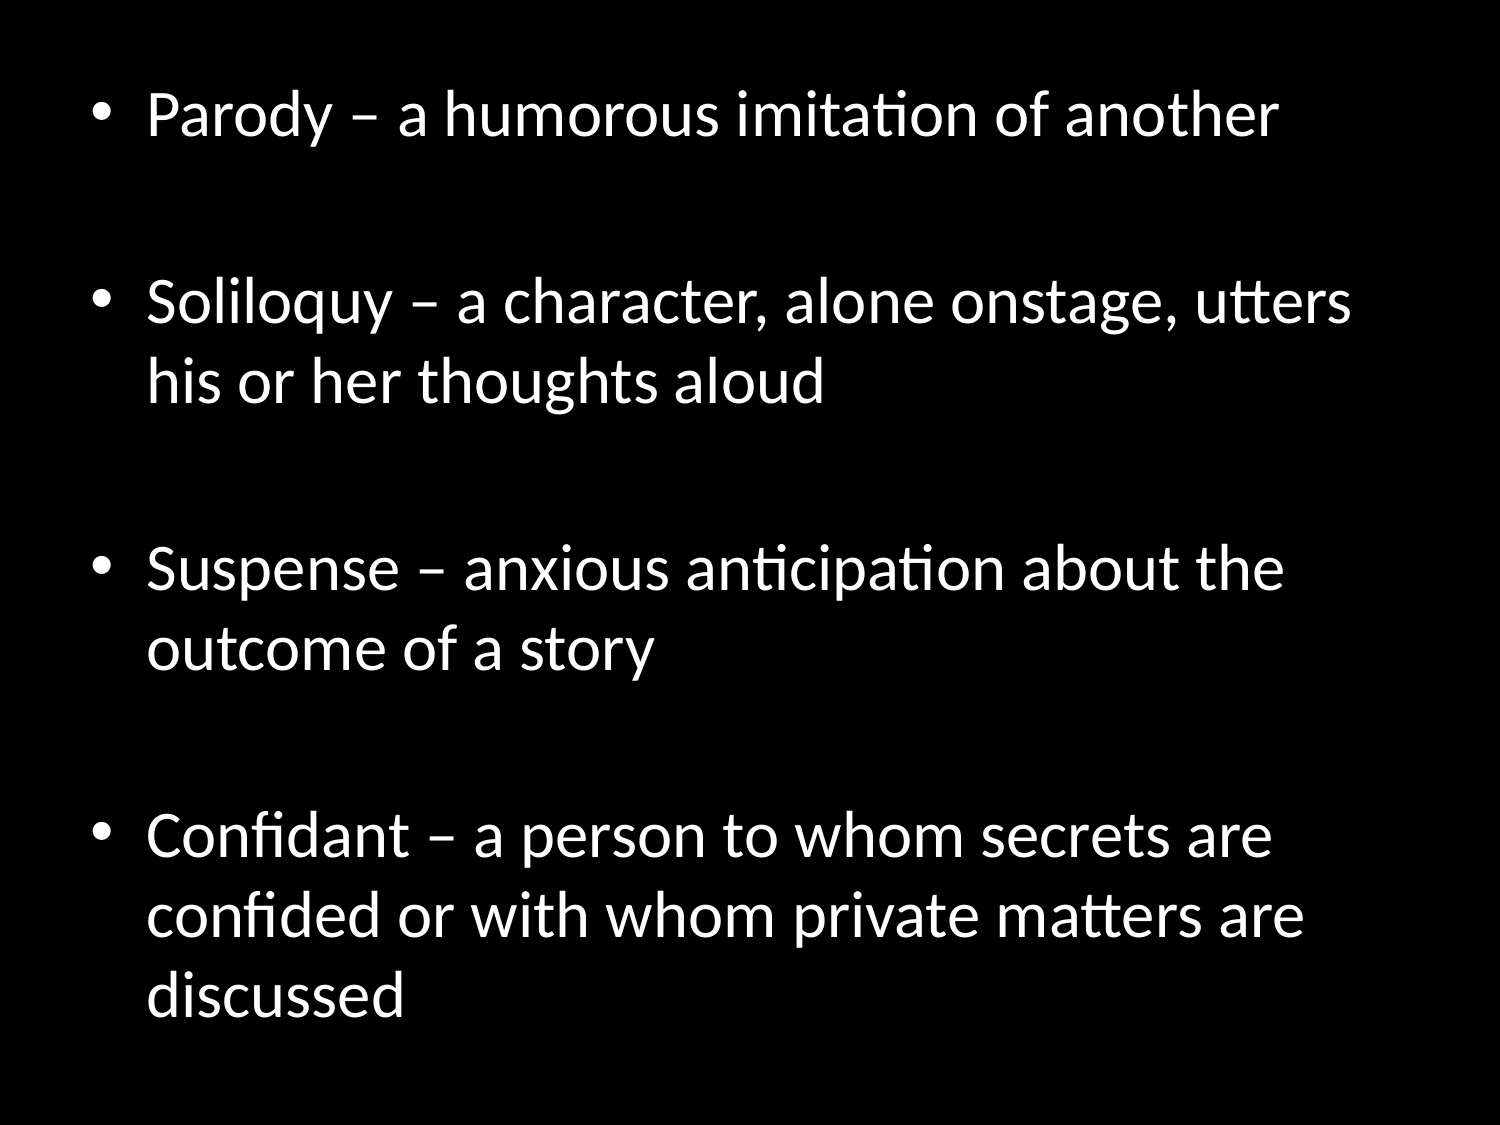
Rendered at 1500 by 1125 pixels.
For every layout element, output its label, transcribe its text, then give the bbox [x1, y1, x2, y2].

list Parody – a humorous imitation of another Soliloquy – a character, alone onstage, utters his or her thoughts aloud Suspense – anxious anticipation about the outcome of a story Confidant – a person to whom secrets are confided or with whom private matters are discussed [75, 62, 1425, 1075]
